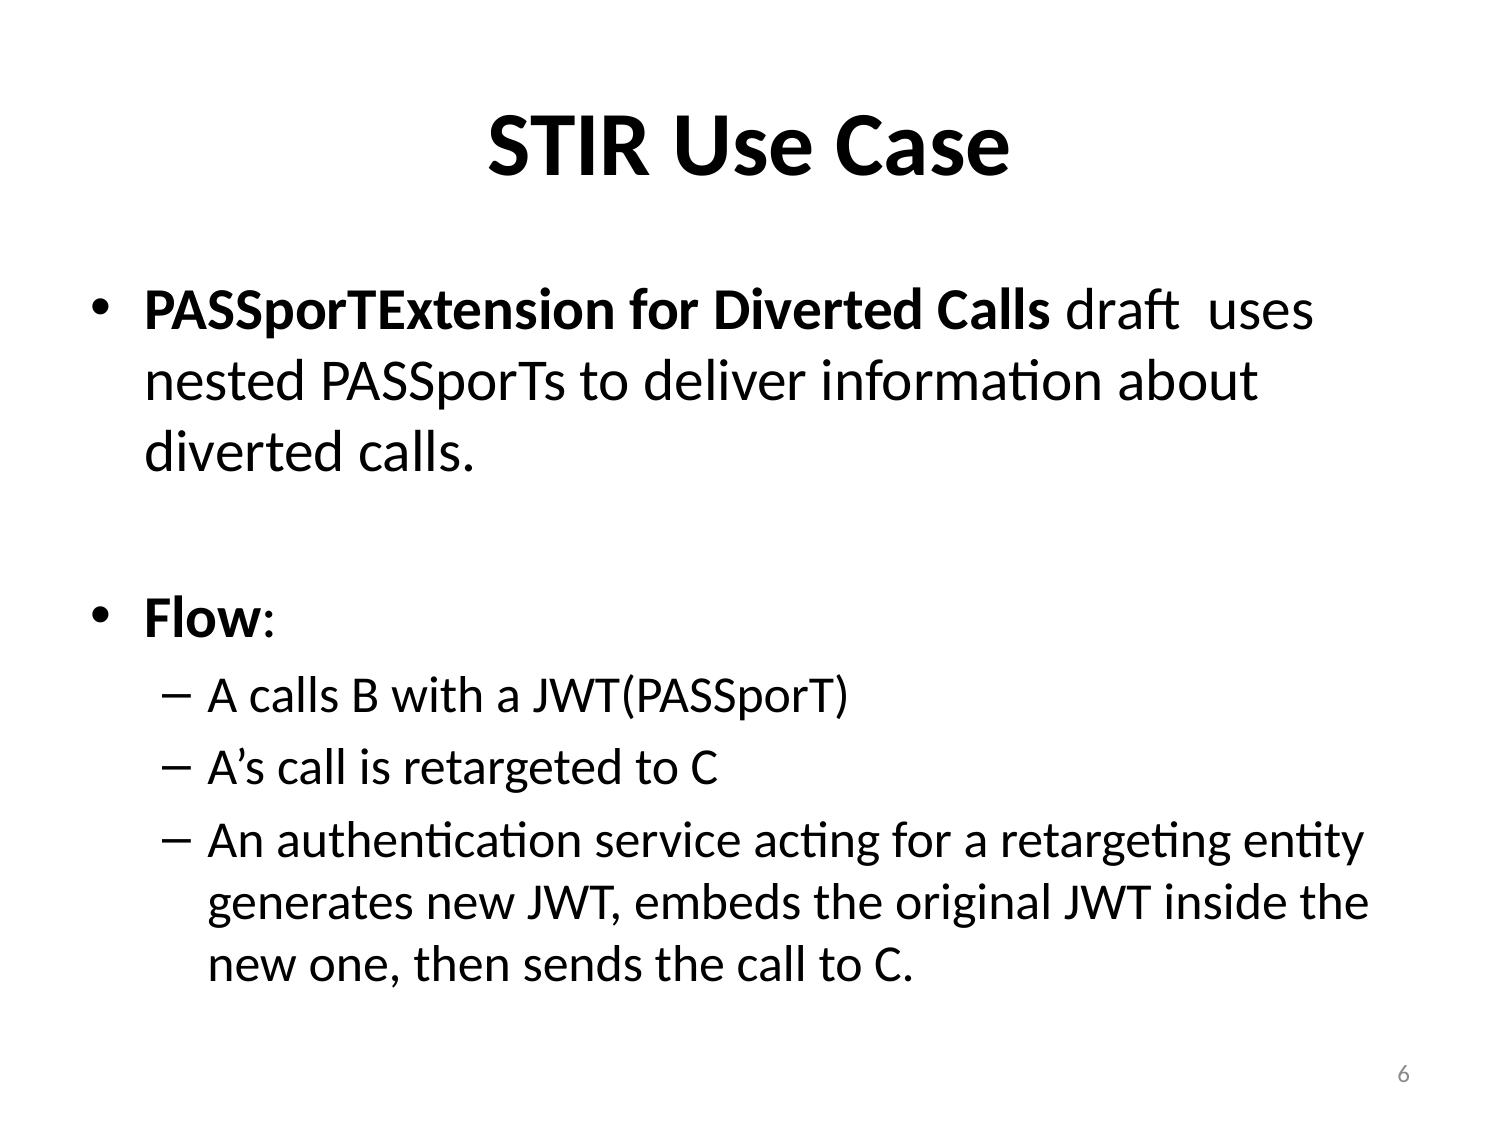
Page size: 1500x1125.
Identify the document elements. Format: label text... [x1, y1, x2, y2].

title STIR Use Case [75, 45, 1425, 233]
slide_number 6 [1074, 1042, 1425, 1103]
list PASSporTExtension for Diverted Calls draft uses nested PASSporTs to deliver information about diverted calls. Flow: A calls B with a JWT(PASSporT) A’s call is retargeted to C An authentication service acting for a retargeting entity generates new JWT, embeds the original JWT inside the new one, then sends the call to C. [75, 262, 1425, 1005]
